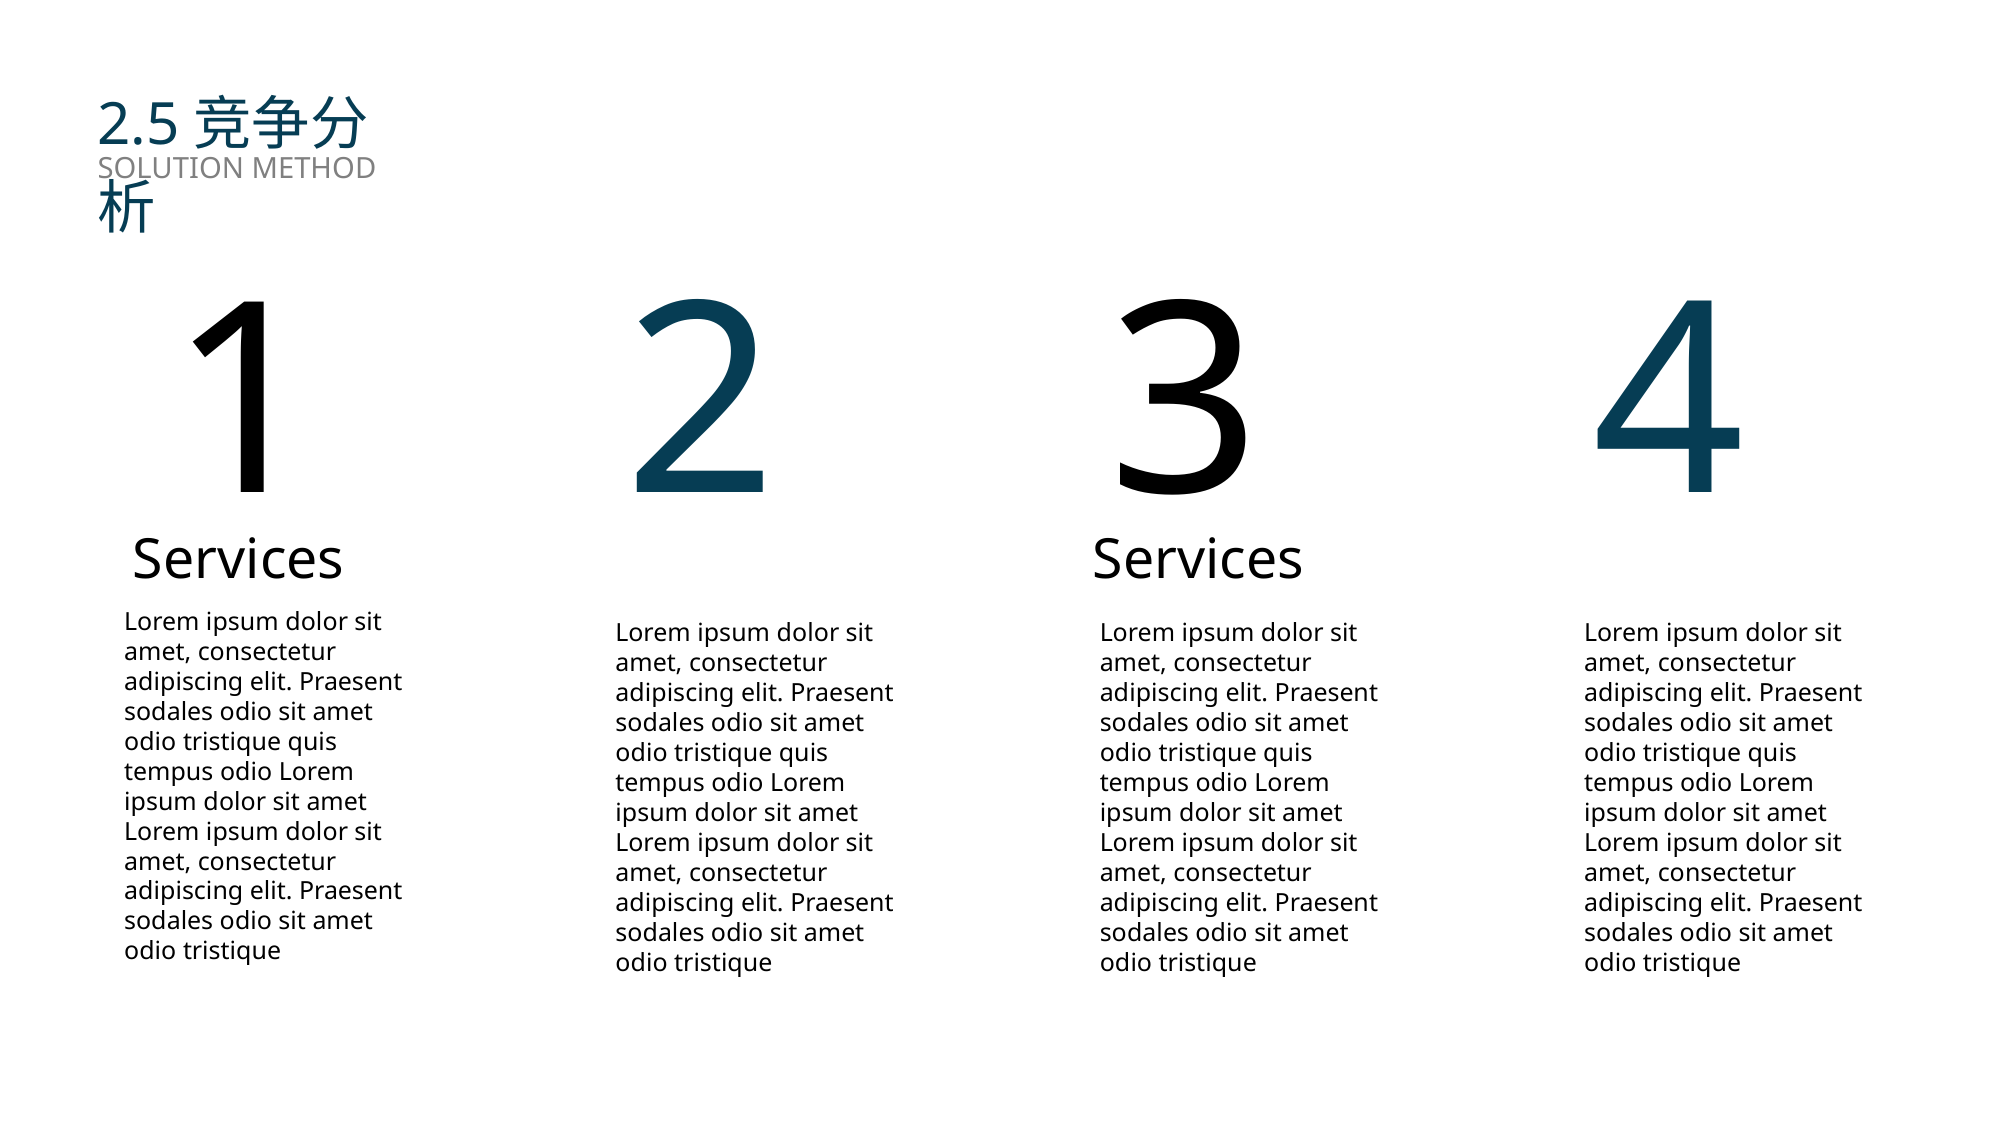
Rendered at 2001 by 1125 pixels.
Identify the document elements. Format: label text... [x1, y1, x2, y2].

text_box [1078, 218, 1422, 958]
text_box 2.5竞争分析 [97, 192, 407, 332]
text_box 2.5竞争分析 [97, 72, 407, 142]
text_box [109, 218, 447, 947]
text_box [1562, 218, 1907, 958]
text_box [593, 218, 938, 958]
text_box SOLUTION METHOD [97, 142, 532, 192]
